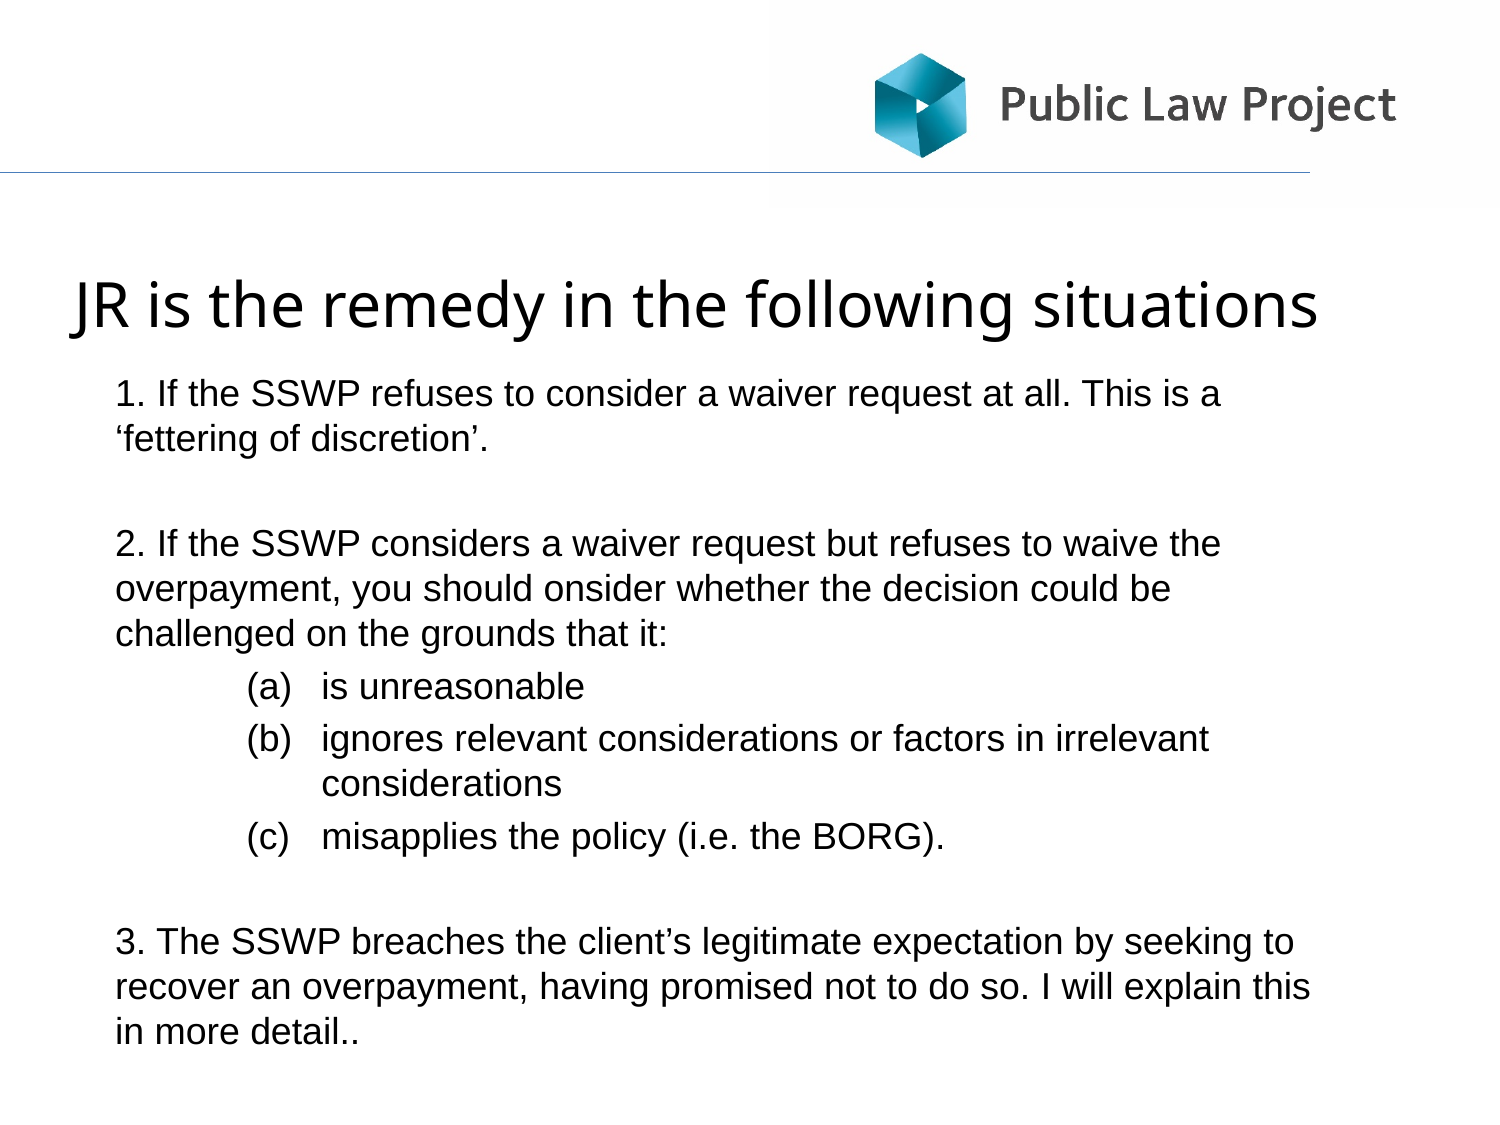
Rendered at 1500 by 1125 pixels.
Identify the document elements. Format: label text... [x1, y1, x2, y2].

title JR is the remedy in the following situations [53, 257, 1343, 389]
list 1. If the SSWP refuses to consider a waiver request at all. This is a ‘fettering of discretion’. 2. If the SSWP considers a waiver request but refuses to waive the overpayment, you should onsider whether the decision could be challenged on the grounds that it: is unreasonable ignores relevant considerations or factors in irrelevant considerations misapplies the policy (i.e. the BORG). 3. The SSWP breaches the client’s legitimate expectation by seeking to recover an overpayment, having promised not to do so. I will explain this in more detail.. [100, 361, 1348, 1059]
picture [769, 0, 1500, 208]
